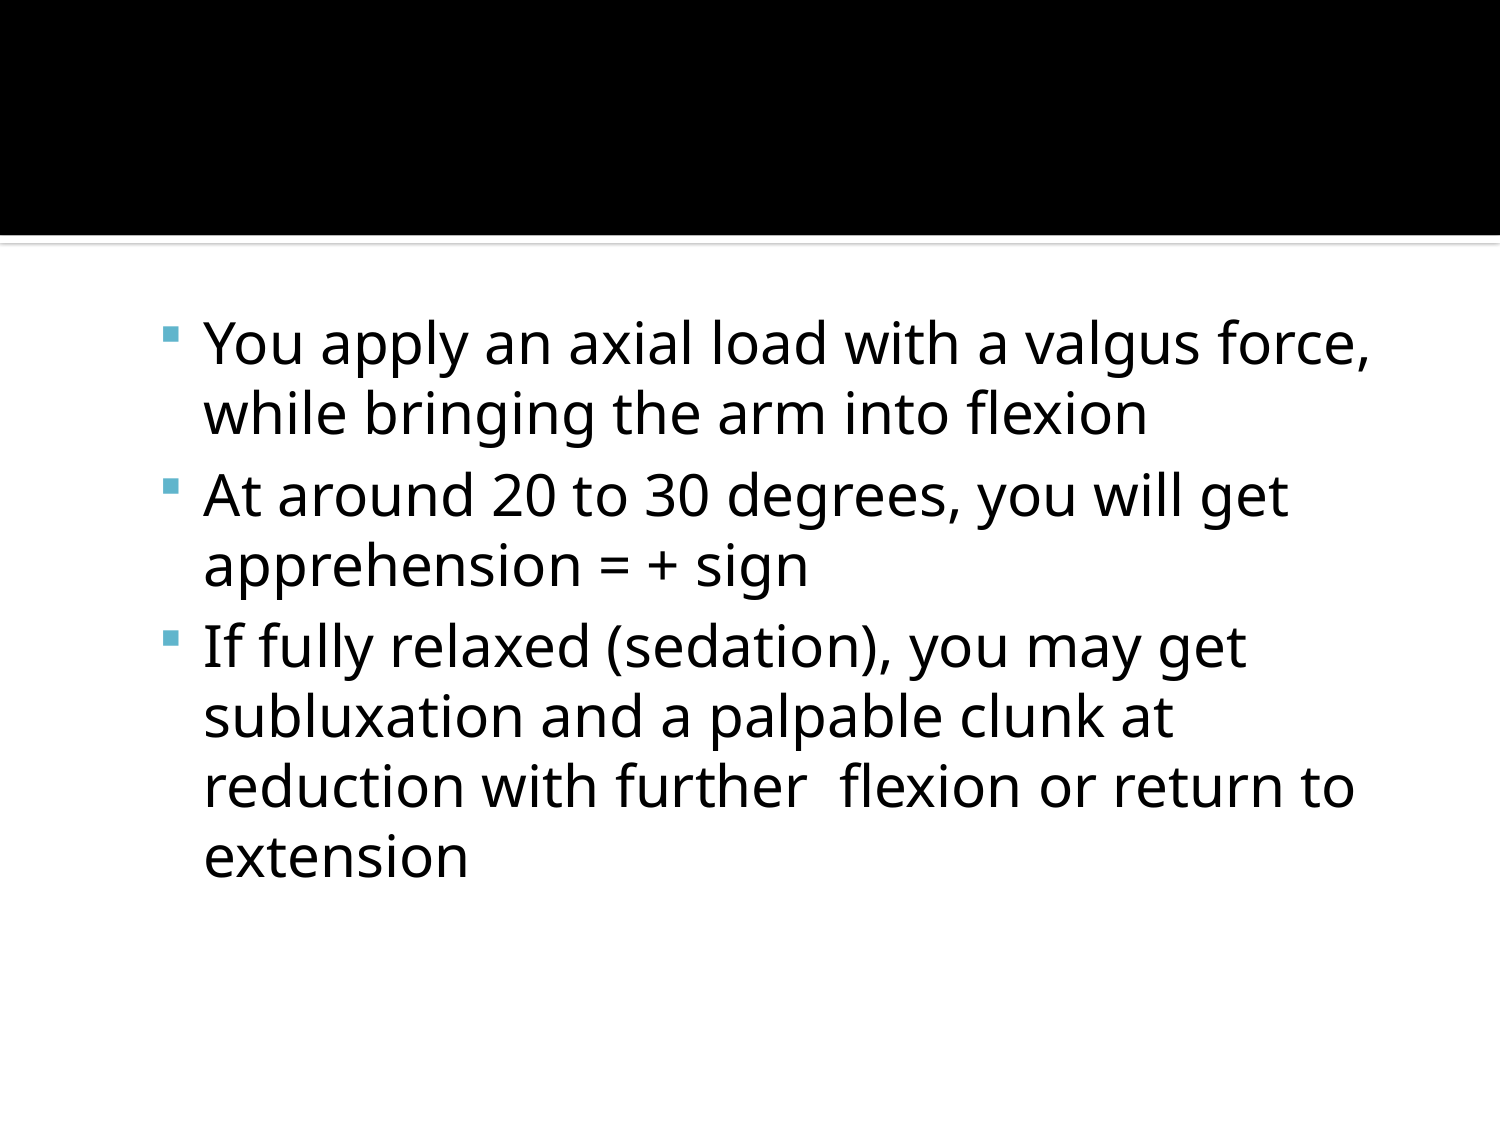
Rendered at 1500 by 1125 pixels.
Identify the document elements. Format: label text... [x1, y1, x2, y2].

list You apply an axial load with a valgus force, while bringing the arm into flexion At around 20 to 30 degrees, you will get apprehension = + sign If fully relaxed (sedation), you may get subluxation and a palpable clunk at reduction with further flexion or return to extension [75, 291, 1425, 1050]
